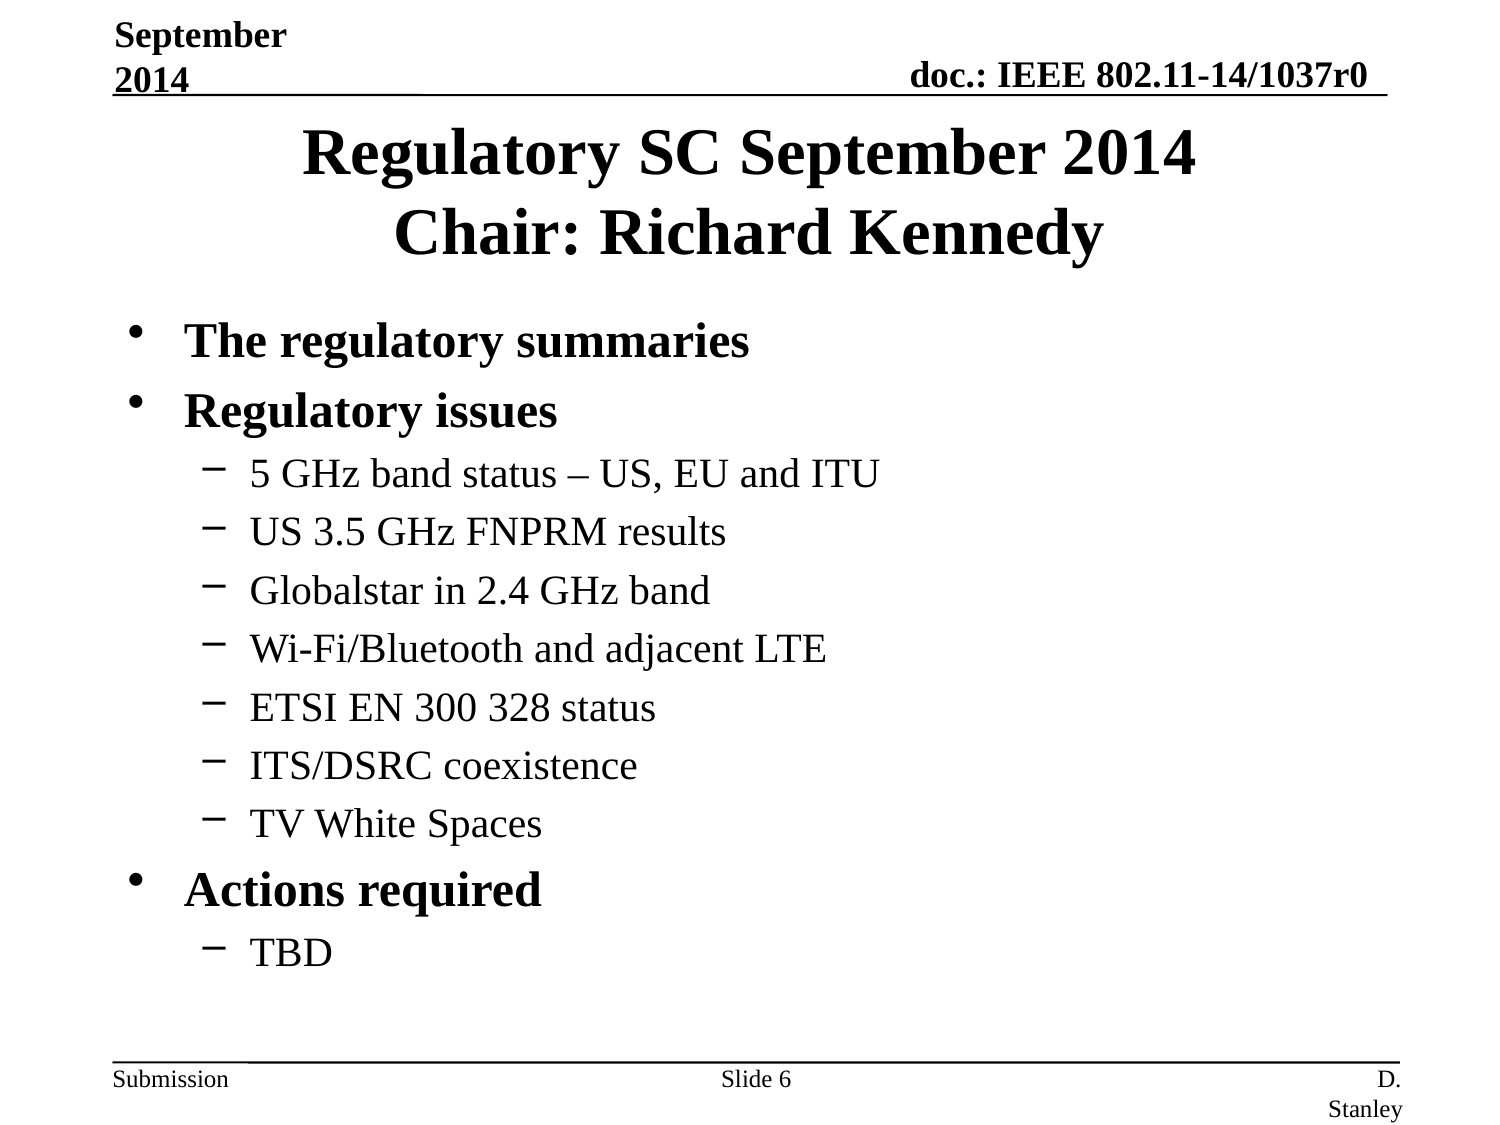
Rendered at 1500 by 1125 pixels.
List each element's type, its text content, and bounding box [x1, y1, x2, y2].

slide_number Slide 6 [712, 1062, 800, 1093]
title Regulatory SC September 2014 Chair: Richard Kennedy [112, 99, 1388, 275]
list The regulatory summaries Regulatory issues 5 GHz band status – US, EU and ITU US 3.5 GHz FNPRM results Globalstar in 2.4 GHz band Wi-Fi/Bluetooth and adjacent LTE ETSI EN 300 328 status ITS/DSRC coexistence TV White Spaces Actions required TBD [112, 299, 1388, 1038]
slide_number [114, 54, 370, 100]
footer D. Stanley, Aruba Networks [1325, 1062, 1402, 1093]
